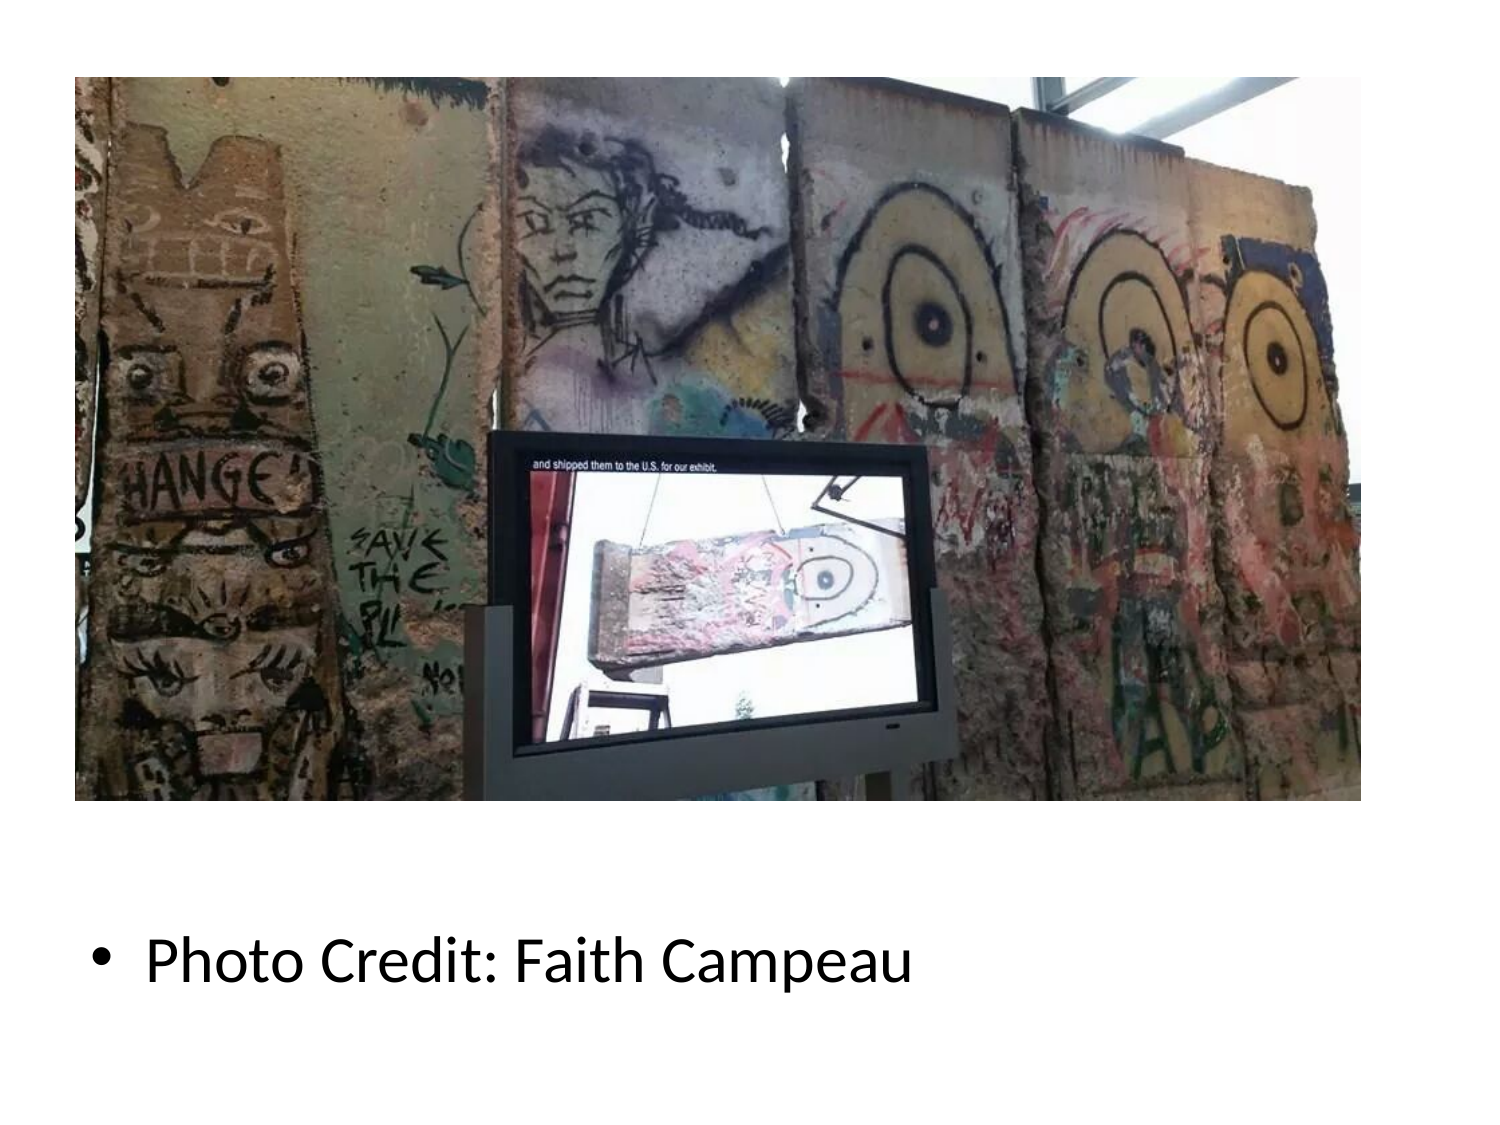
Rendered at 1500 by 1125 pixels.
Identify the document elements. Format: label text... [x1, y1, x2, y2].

picture [74, 77, 1361, 802]
list Photo Credit: Faith Campeau [75, 262, 1425, 1005]
